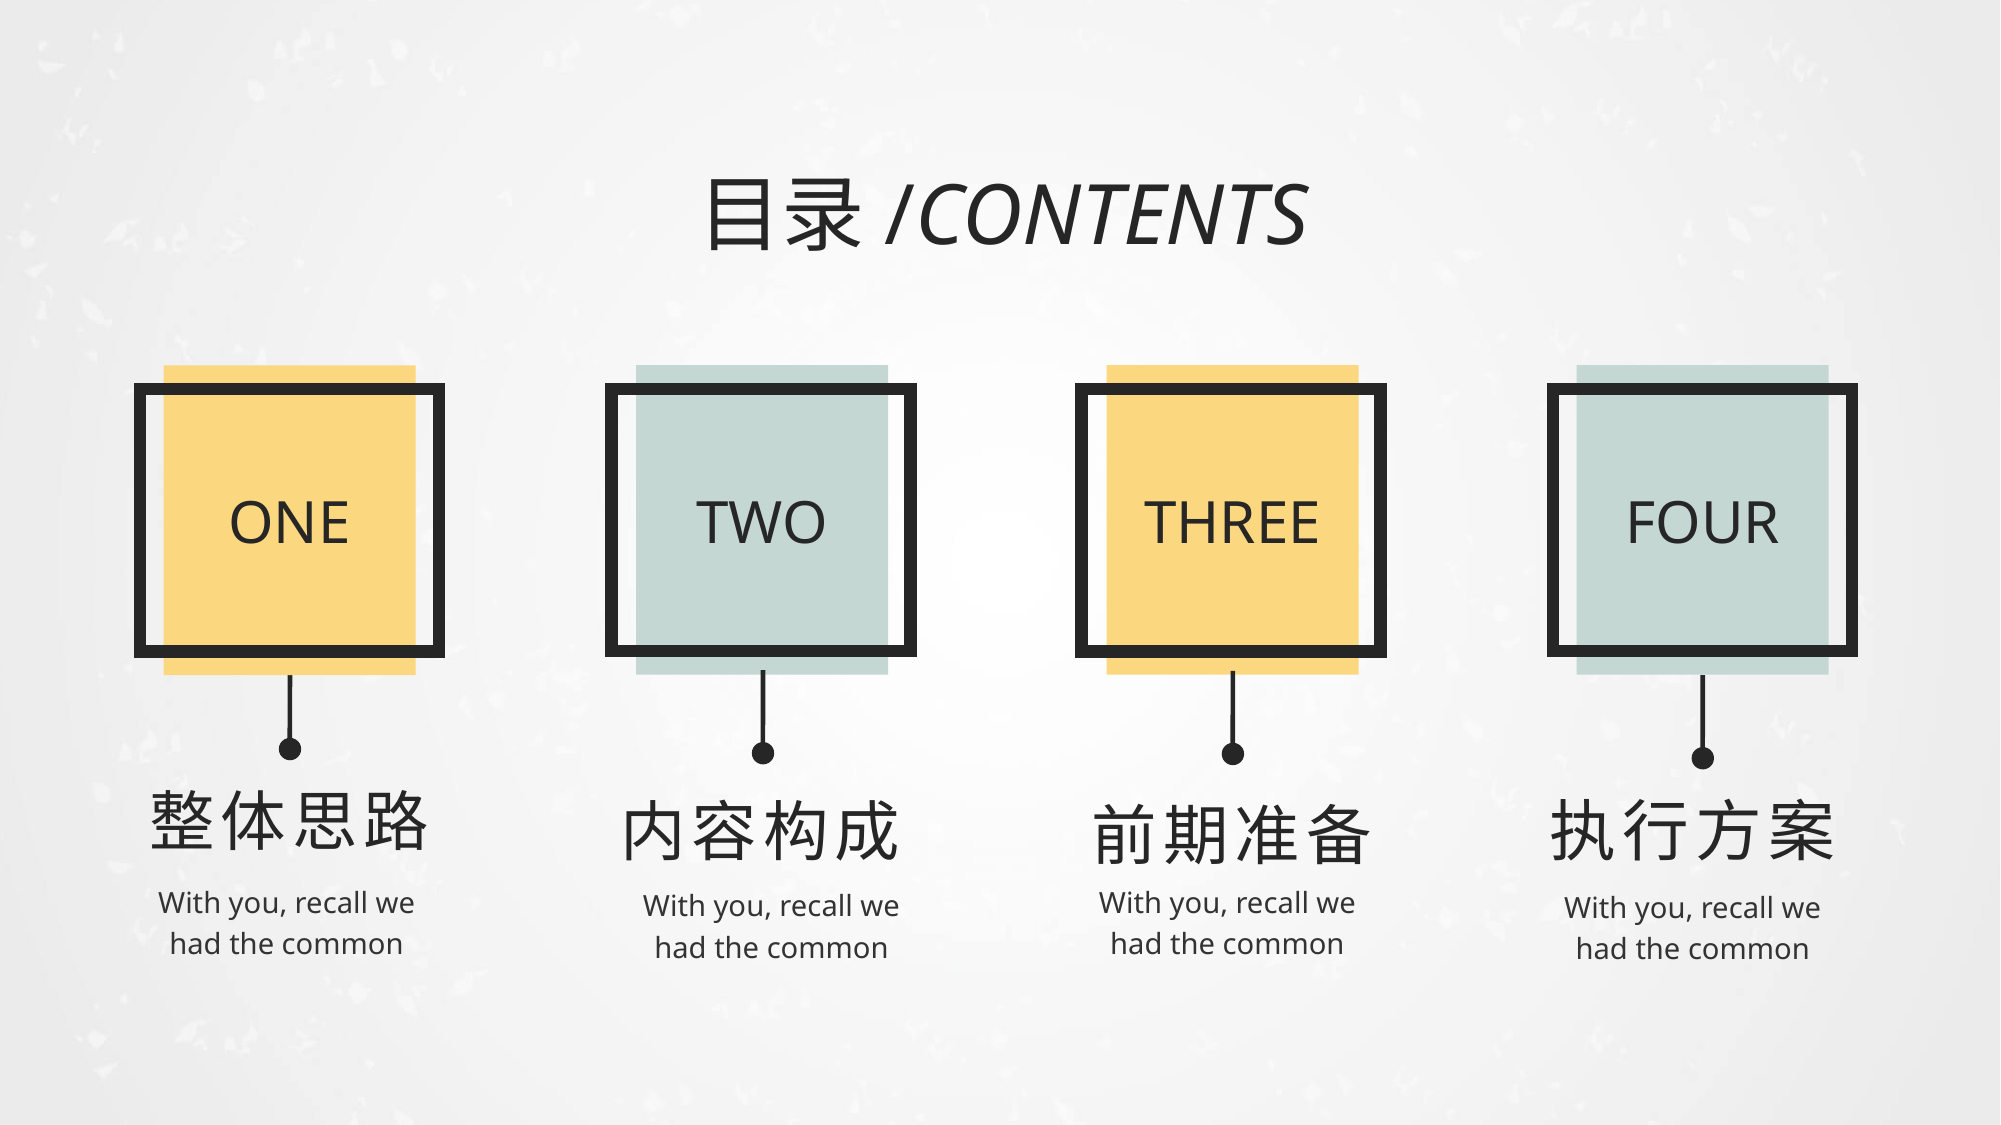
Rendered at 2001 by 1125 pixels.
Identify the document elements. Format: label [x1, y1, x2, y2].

text_box [140, 365, 440, 761]
text_box [1552, 365, 1852, 770]
picture [0, 0, 2000, 1125]
text_box [611, 365, 911, 765]
text_box [1081, 365, 1381, 766]
